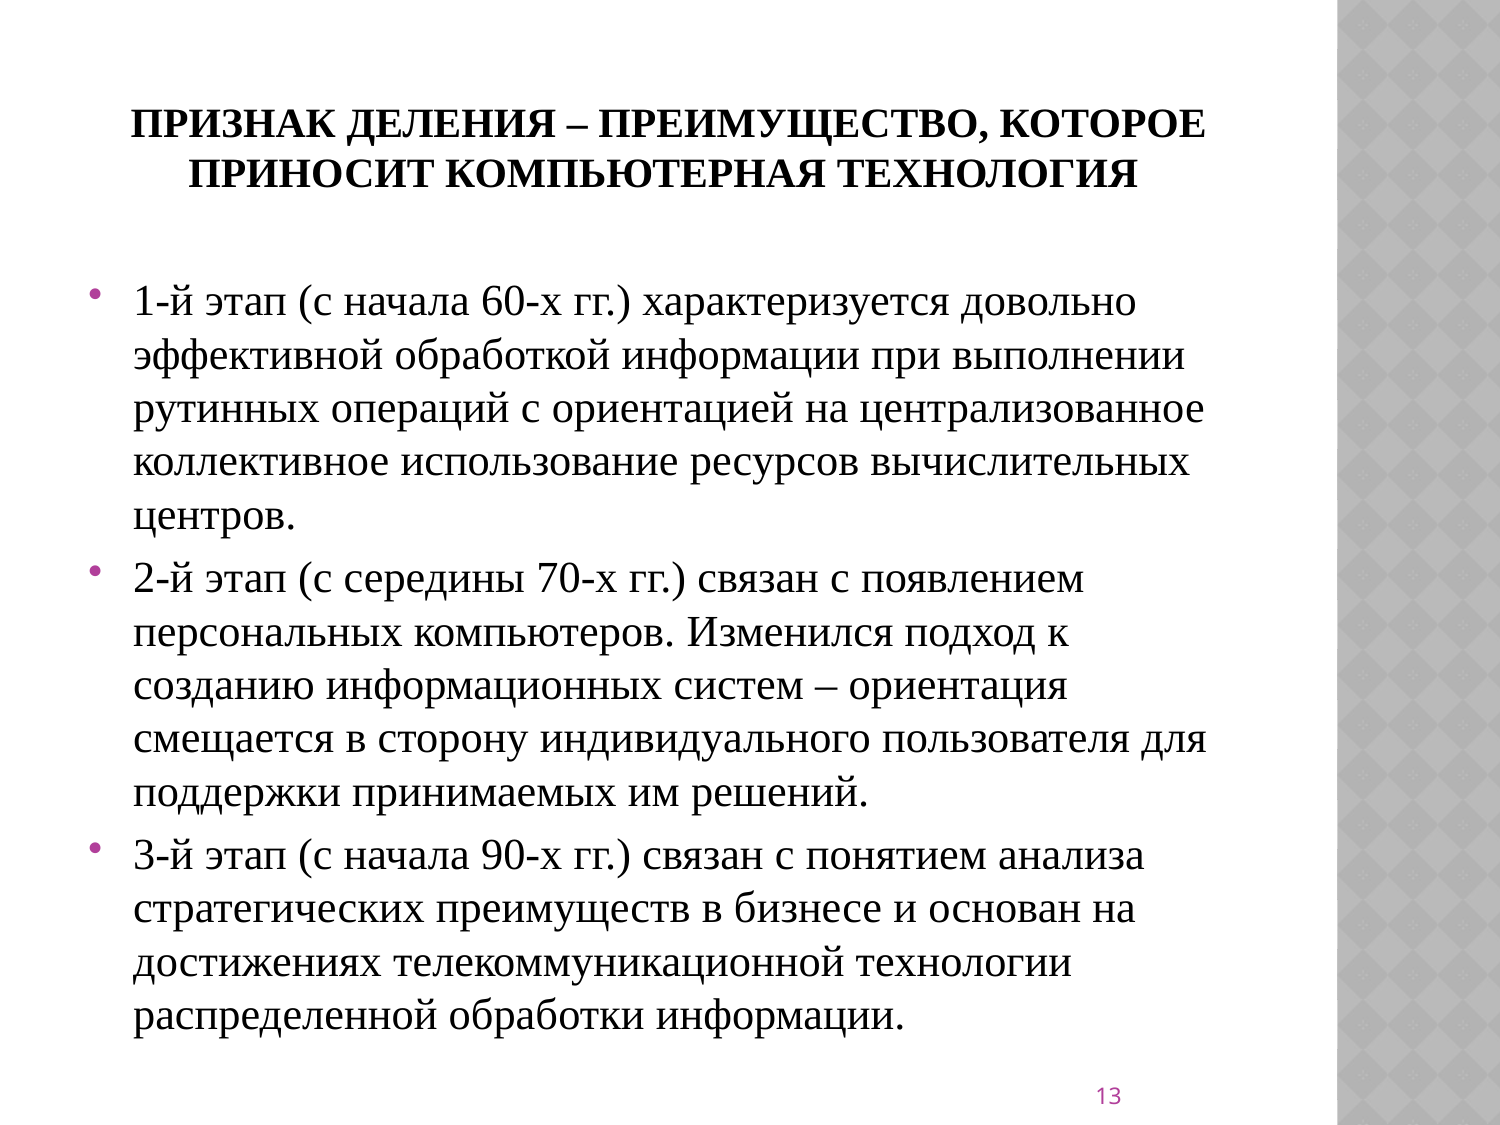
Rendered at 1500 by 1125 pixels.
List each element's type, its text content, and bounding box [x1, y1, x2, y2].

list 1-й этап (с начала 60-х гг.) характеризуется довольно эффективной обработкой информации при выполнении рутинных операций с ориентацией на централизованное коллективное использование ресурсов вычислительных центров. 2-й этап (с середины 70-х гг.) связан с появлением персональных компьютеров. Изменился подход к созданию информационных систем – ориентация смещается в сторону индивидуального пользователя для поддержки принимаемых им решений. 3-й этап (с начала 90-х гг.) связан с понятием анализа стратегических преимуществ в бизнесе и основан на достижениях телекоммуникационной технологии распределенной обработки информации. [75, 264, 1263, 1059]
title Признак деления – преимущество, которое приносит компьютерная технология [75, 52, 1263, 240]
slide_number 13 [1025, 1075, 1122, 1113]
